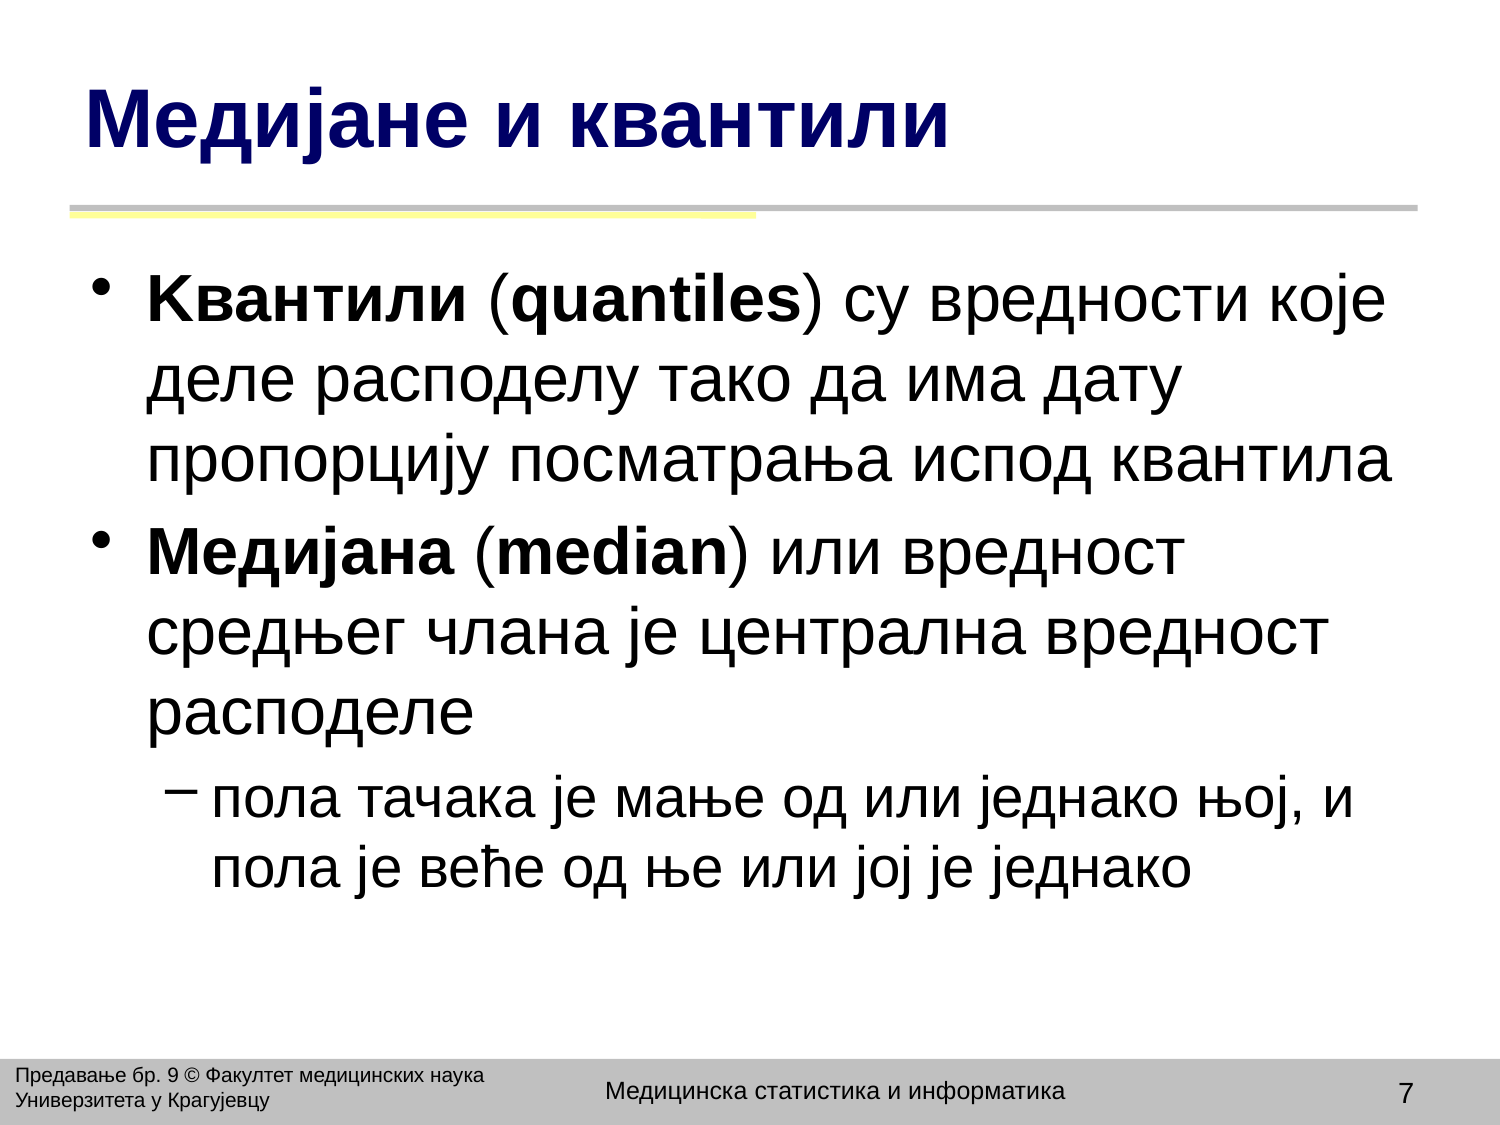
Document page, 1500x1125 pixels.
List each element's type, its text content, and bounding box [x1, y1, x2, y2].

slide_number 7 [1164, 1066, 1430, 1125]
list Kвантили (quantiles) су вредности које деле расподелу тако да има дату пропорцију посматрања испод квантила Медијана (median) или вредност средњег члана је централна вредност расподеле пола тачака је мање од или једнако њој, и пола је веће од ње или јој је једнако [74, 246, 1426, 1023]
footer Медицинска статистика и информатика [512, 1066, 1160, 1125]
title Медијане и квантили [69, 19, 1426, 208]
slide_number Предавање бр. 9 © Факултет медицинских наука Универзитета у Крагујевцу [0, 1053, 611, 1108]
